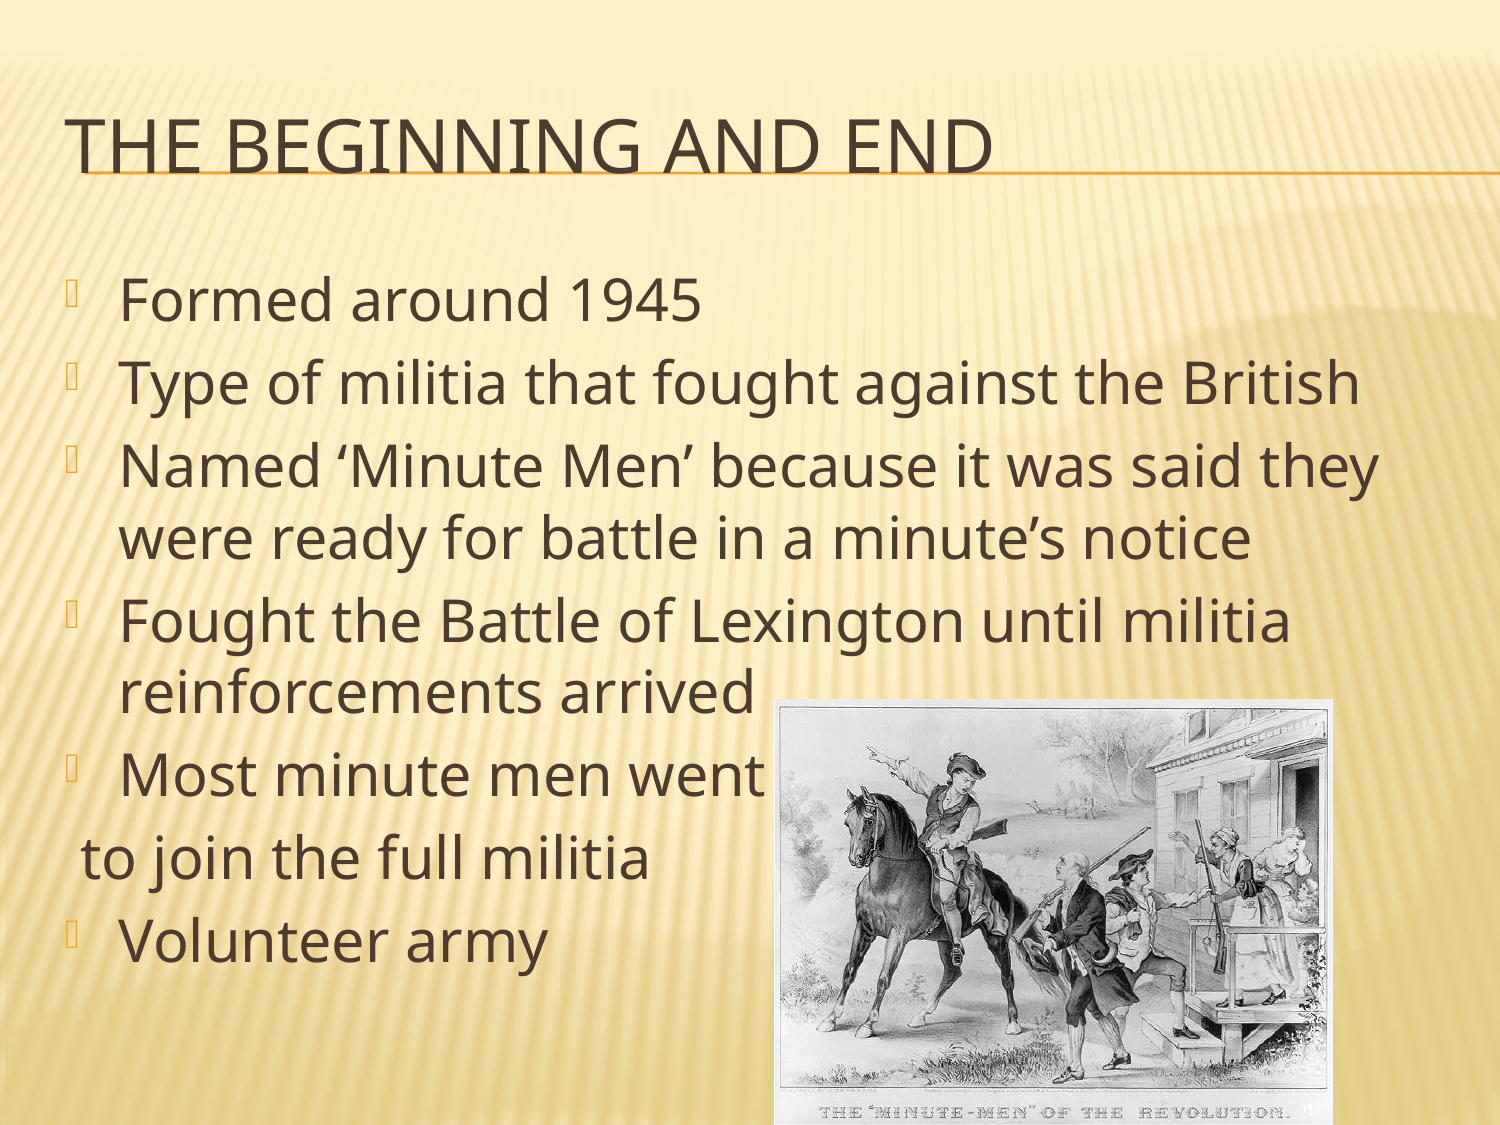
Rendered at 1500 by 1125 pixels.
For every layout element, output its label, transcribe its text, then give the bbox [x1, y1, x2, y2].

picture [774, 698, 1333, 1125]
list Formed around 1945 Type of militia that fought against the British Named ‘Minute Men’ because it was said they were ready for battle in a minute’s notice Fought the Battle of Lexington until militia reinforcements arrived Most minute men went to join the full militia Volunteer army [50, 254, 1475, 998]
title The Beginning and End [50, 75, 1475, 213]
